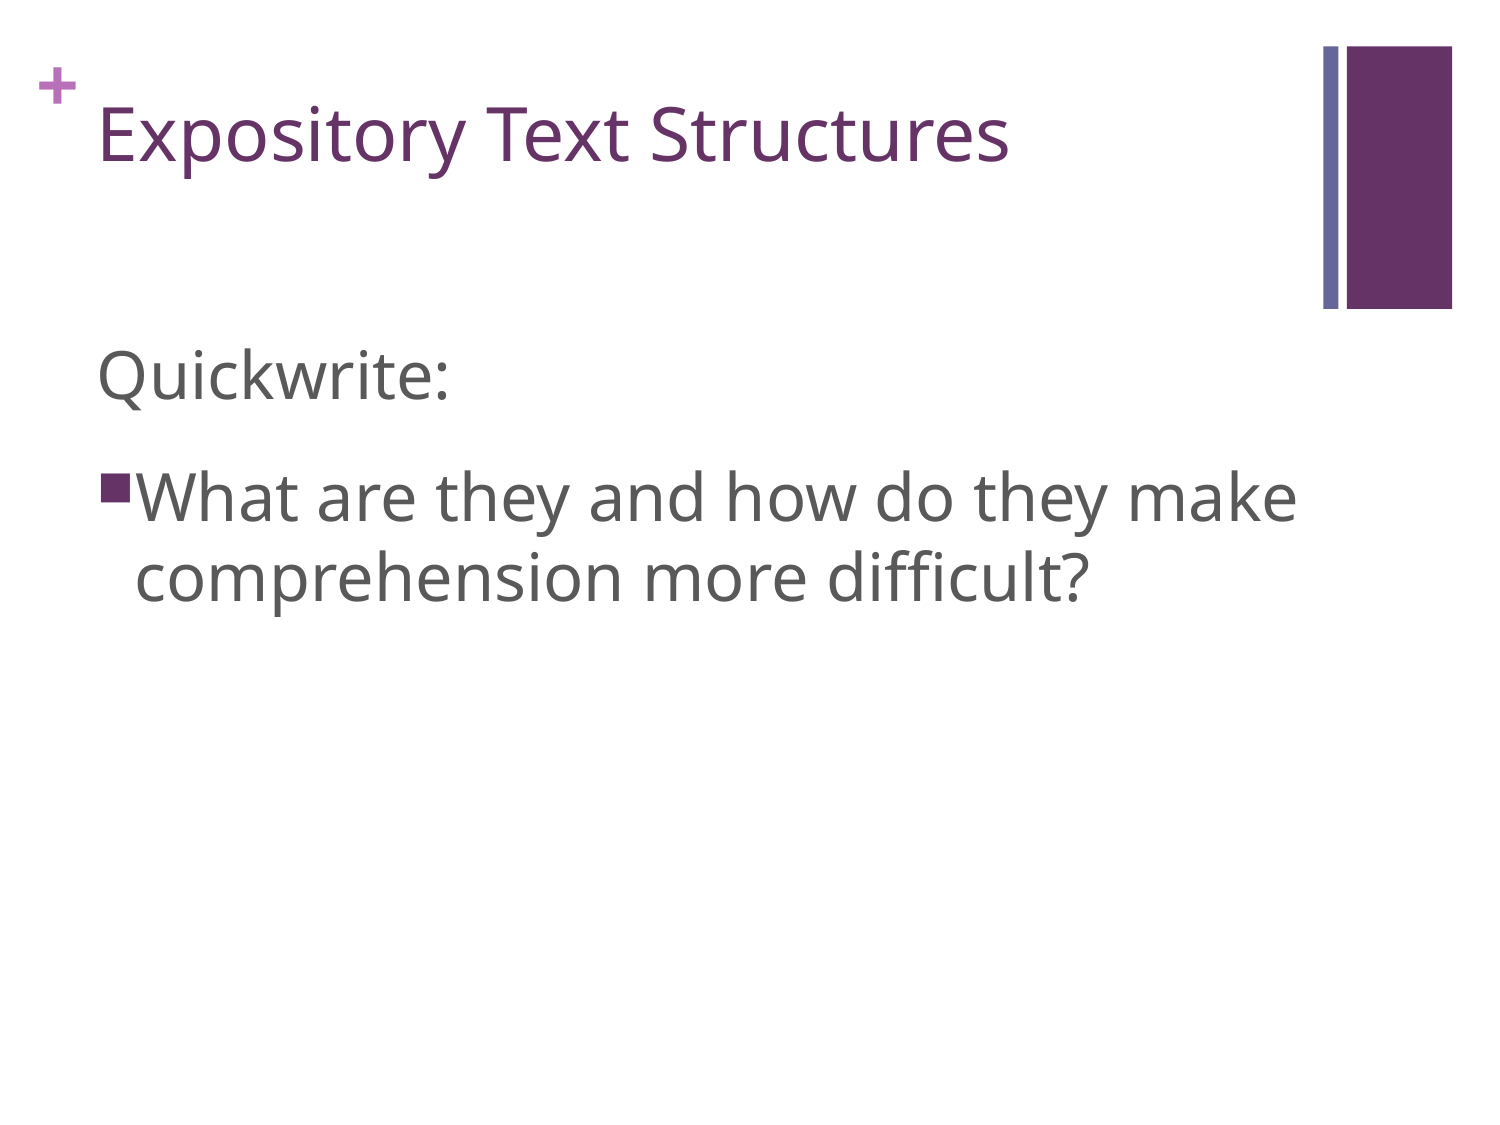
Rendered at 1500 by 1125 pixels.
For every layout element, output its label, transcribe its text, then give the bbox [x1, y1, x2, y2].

list Quickwrite: What are they and how do they make comprehension more difficult? [81, 324, 1322, 1005]
title Expository Text Structures [81, 79, 1322, 263]
